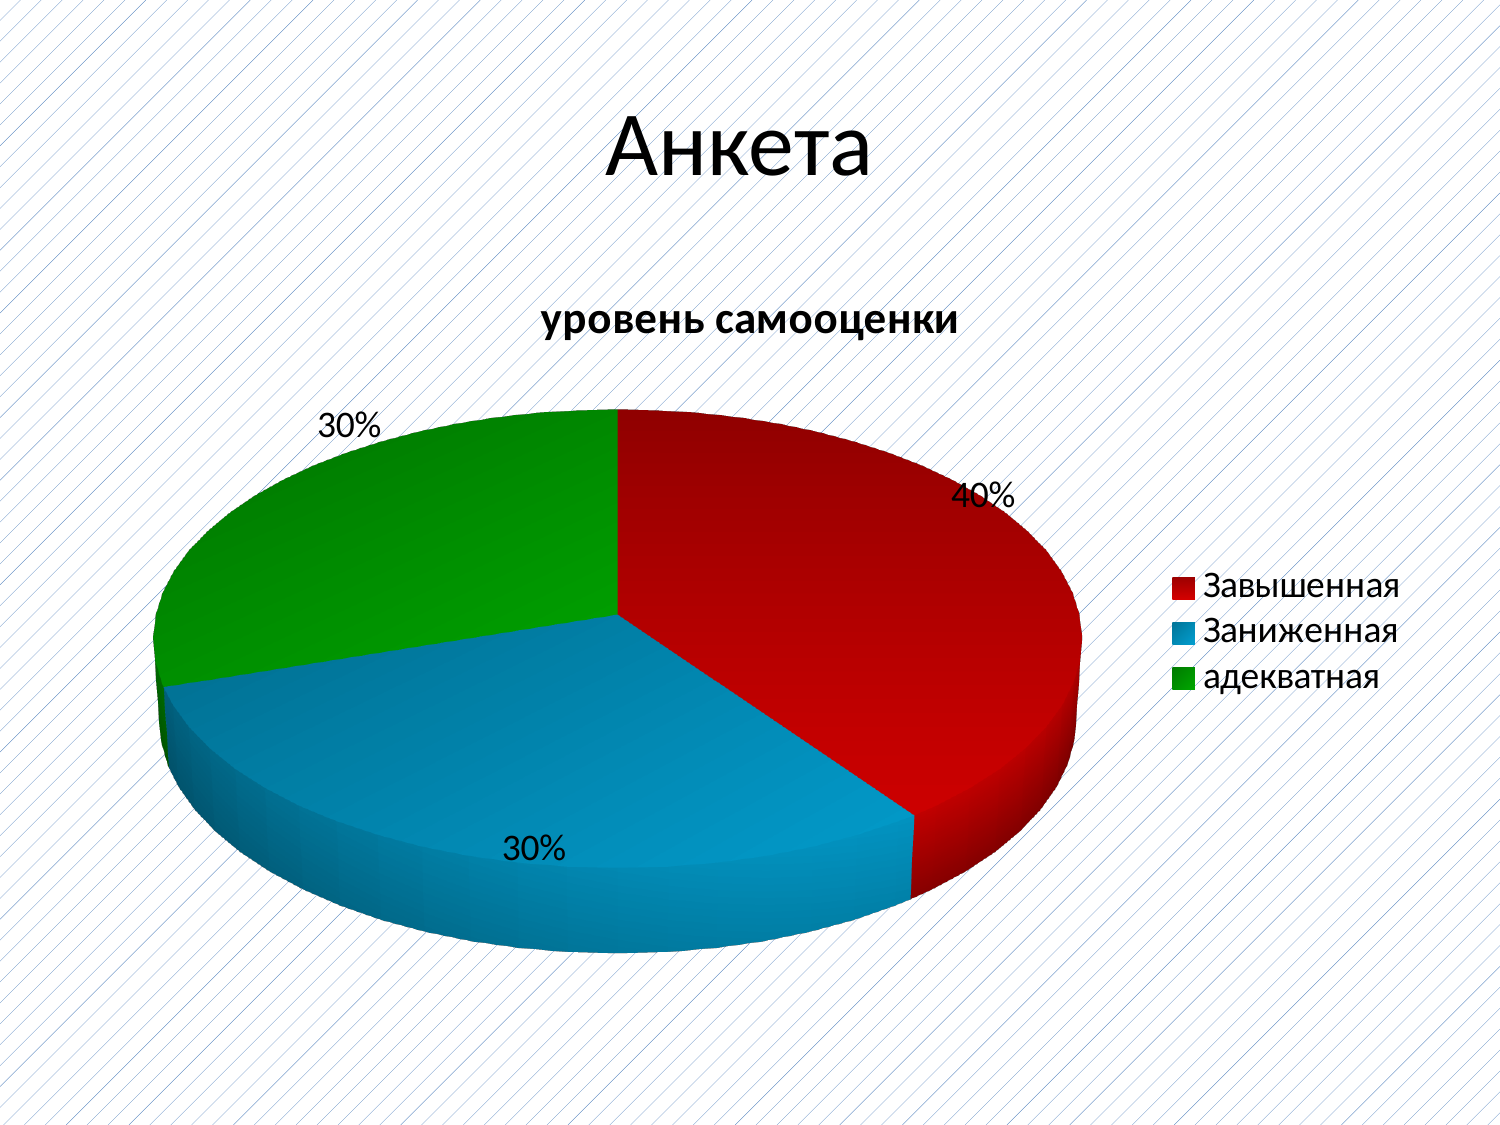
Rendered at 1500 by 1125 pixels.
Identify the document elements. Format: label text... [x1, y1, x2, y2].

title Анкета [75, 45, 1425, 233]
chart [74, 262, 1426, 1006]
